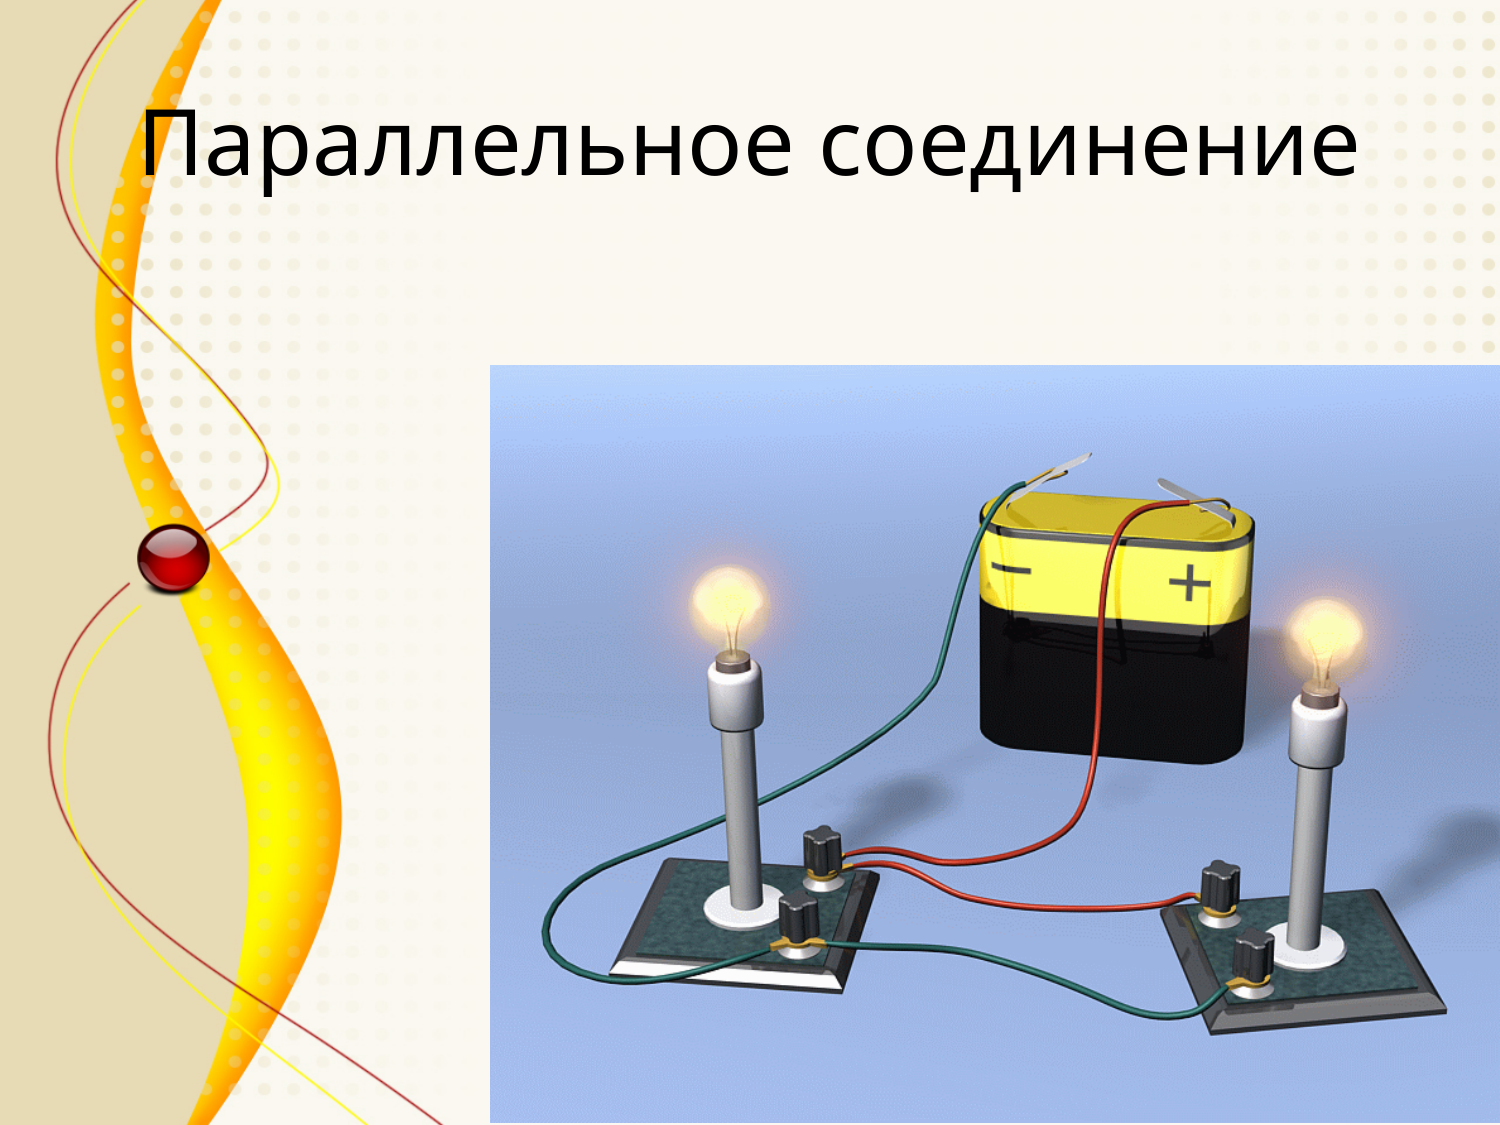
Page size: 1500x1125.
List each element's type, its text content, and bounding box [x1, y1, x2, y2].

picture [0, 0, 1500, 1125]
title Параллельное соединение [75, 45, 1425, 233]
